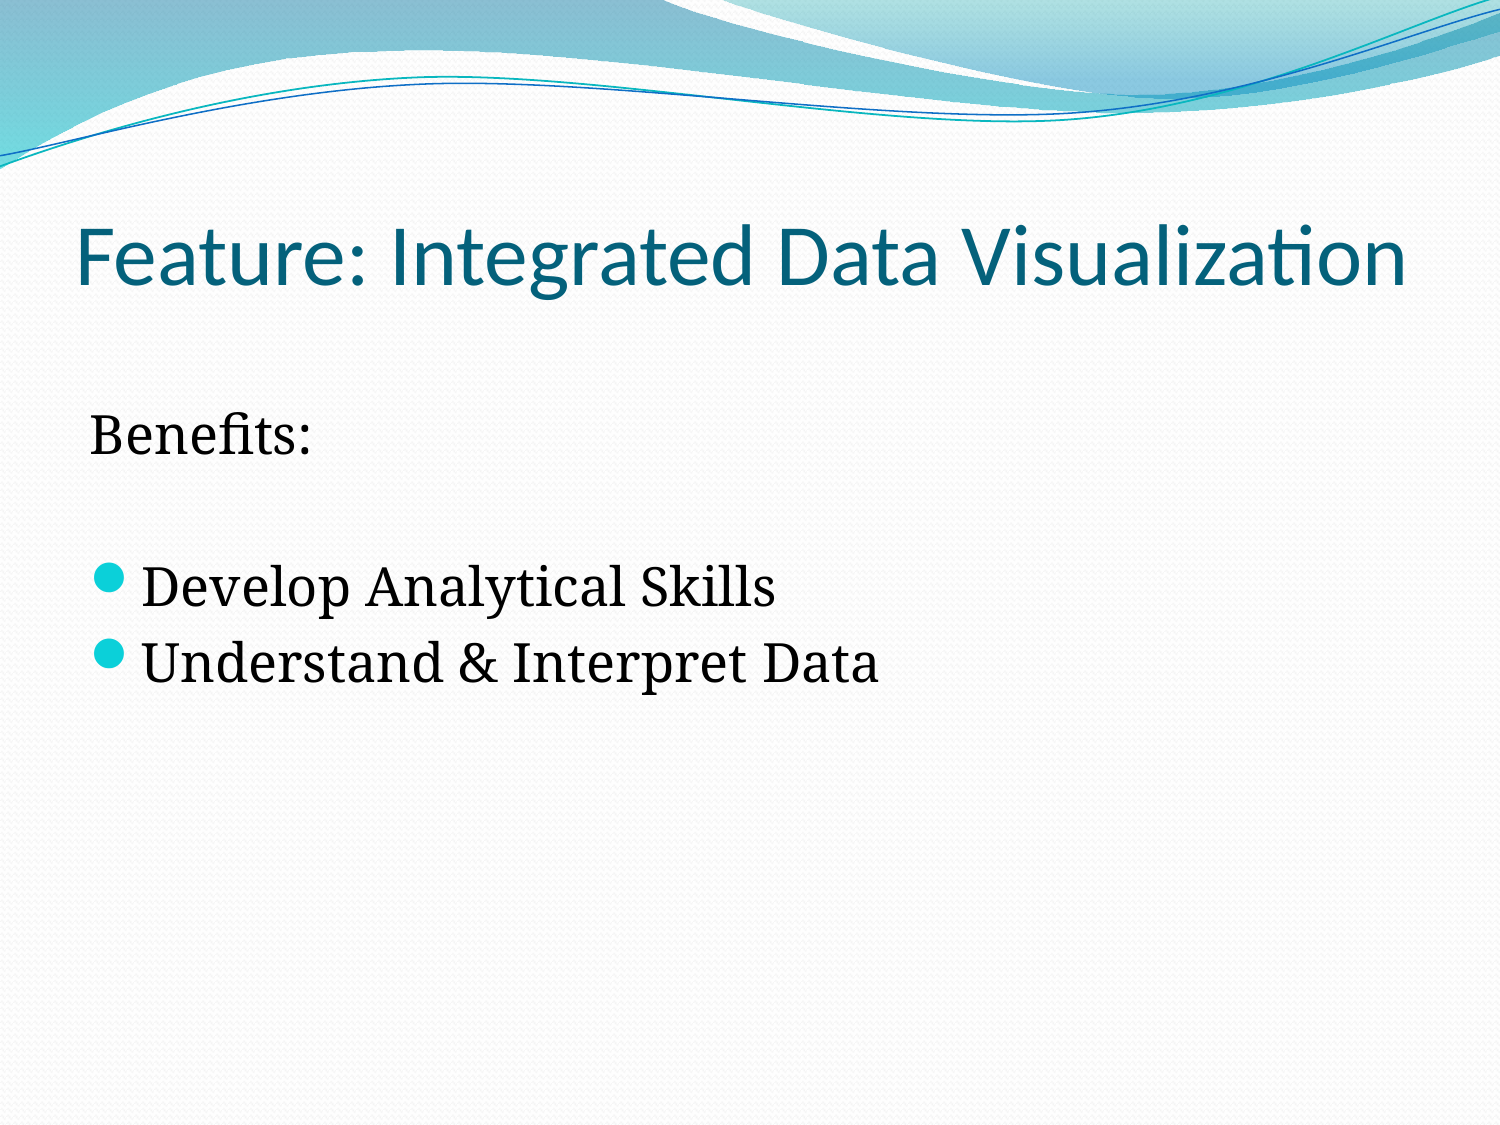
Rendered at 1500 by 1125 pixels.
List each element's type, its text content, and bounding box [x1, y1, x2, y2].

list Benefits: Develop Analytical Skills Understand & Interpret Data [75, 317, 1425, 1038]
title Feature: Integrated Data Visualization [75, 115, 1425, 303]
